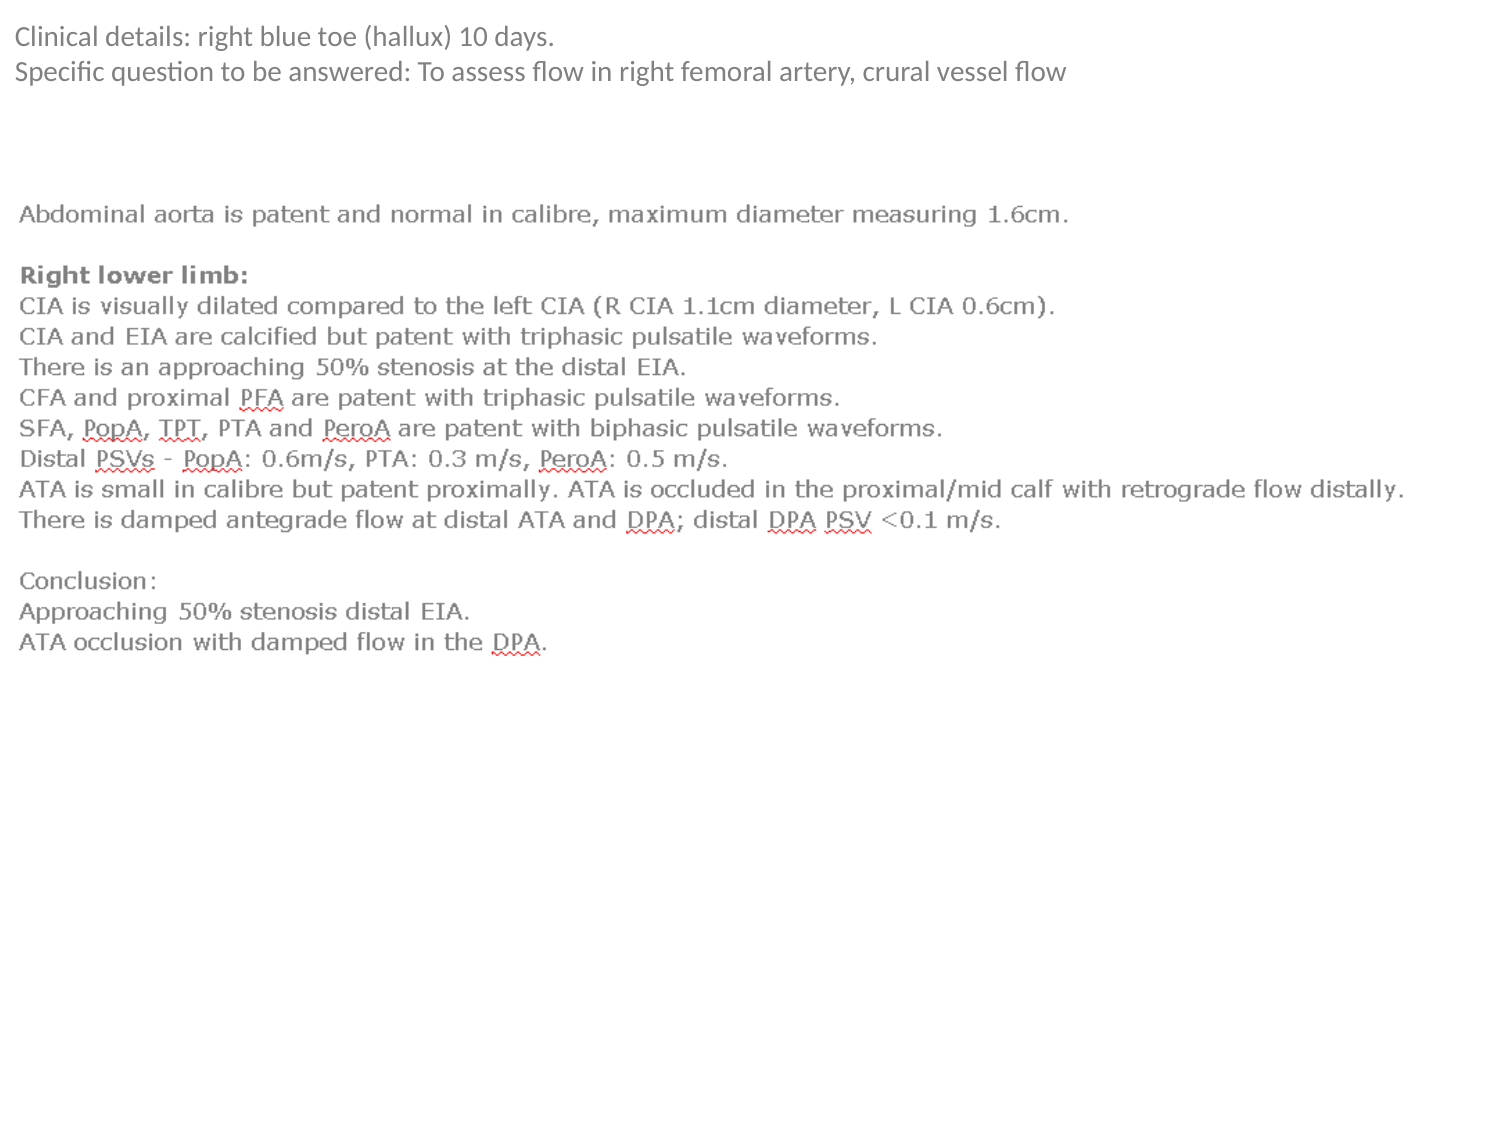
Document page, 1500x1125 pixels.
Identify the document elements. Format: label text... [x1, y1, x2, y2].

picture [15, 199, 1418, 674]
text_box Clinical details: right blue toe (hallux) 10 days. Specific question to be answered: To assess flow in right femoral artery, crural vessel flow [0, 10, 1500, 95]
